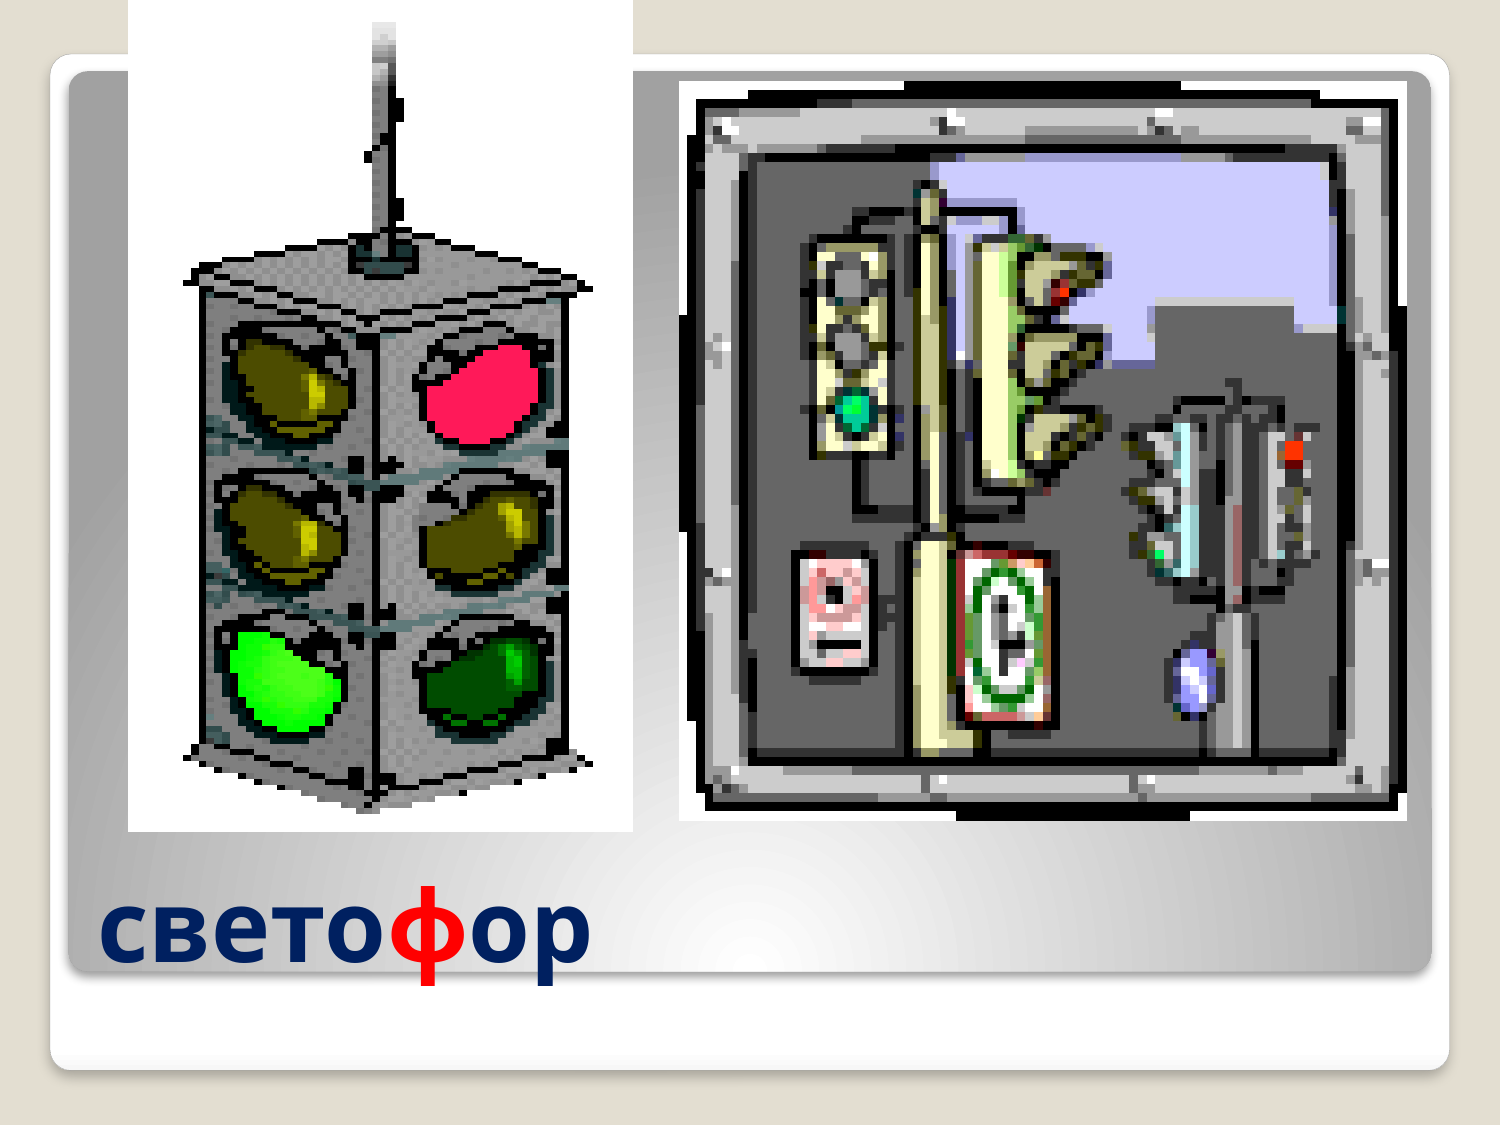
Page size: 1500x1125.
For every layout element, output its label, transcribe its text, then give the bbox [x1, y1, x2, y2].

picture [128, 0, 634, 833]
picture [679, 81, 1407, 821]
title светофор [82, 817, 1425, 990]
